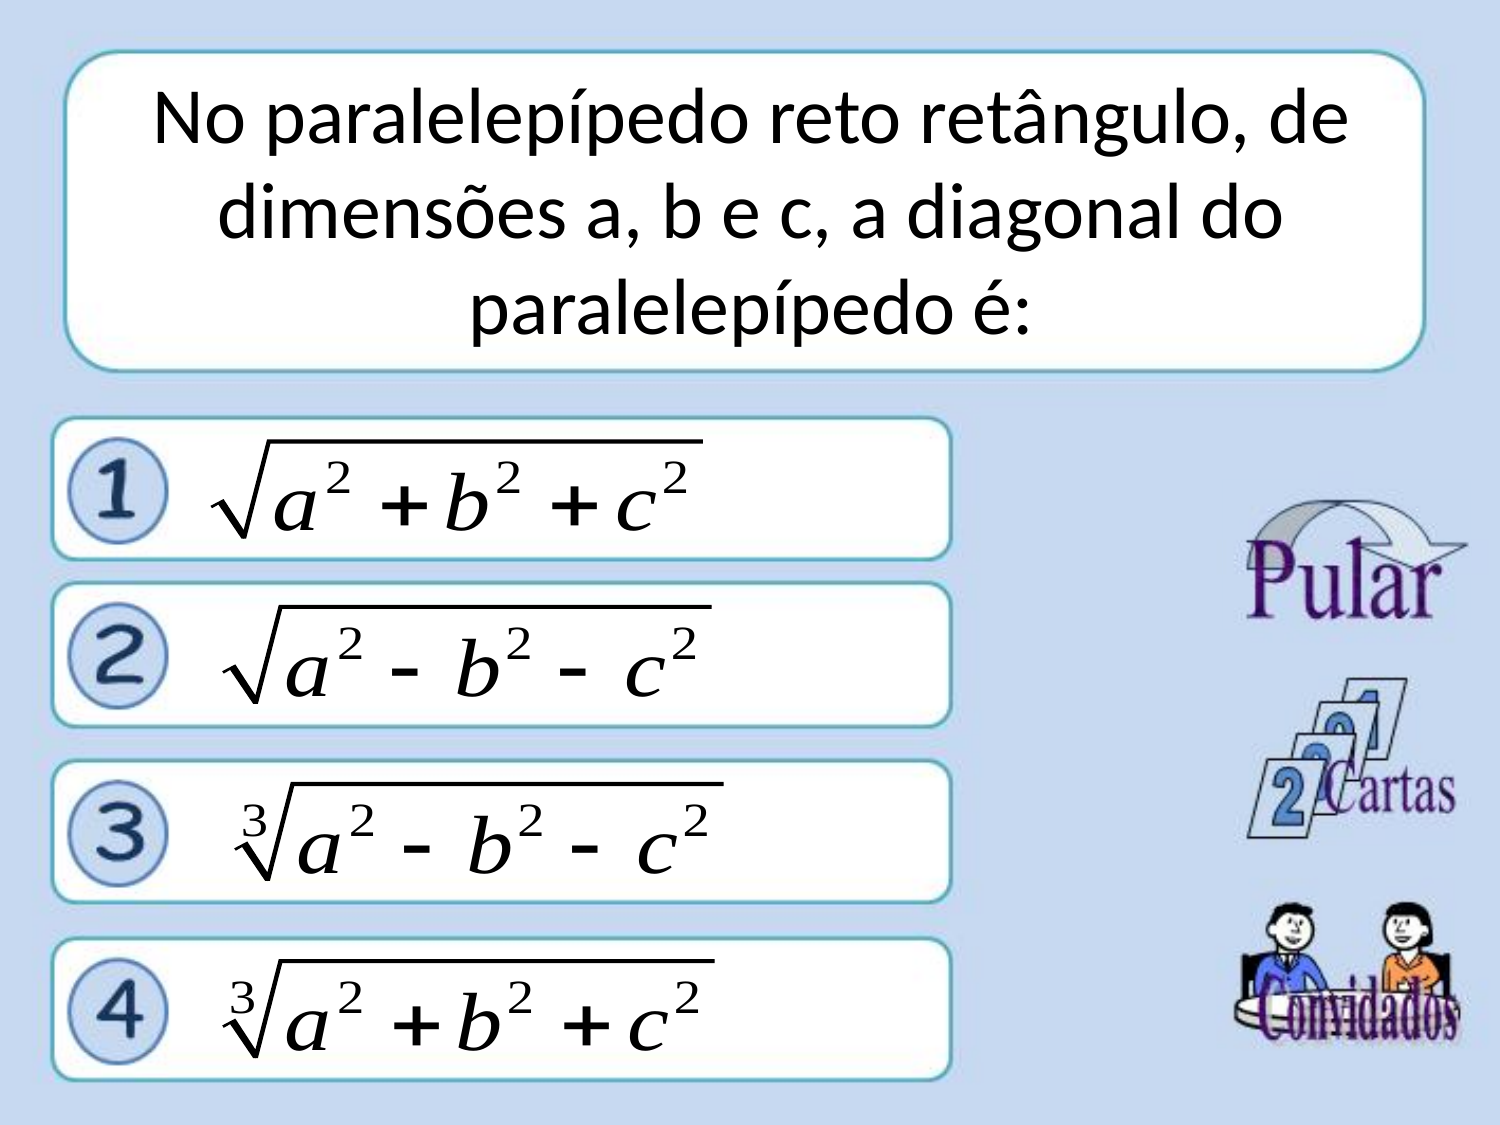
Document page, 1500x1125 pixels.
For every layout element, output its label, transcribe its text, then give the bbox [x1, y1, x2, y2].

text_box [206, 585, 734, 724]
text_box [206, 940, 734, 1079]
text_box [194, 420, 723, 559]
text_box . . [1222, 479, 1471, 630]
title No paralelepípedo reto retângulo, de dimensões a, b e c, a diagonal do paralelepípedo é: [76, 54, 1428, 360]
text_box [218, 762, 746, 901]
picture [0, 0, 1500, 1125]
